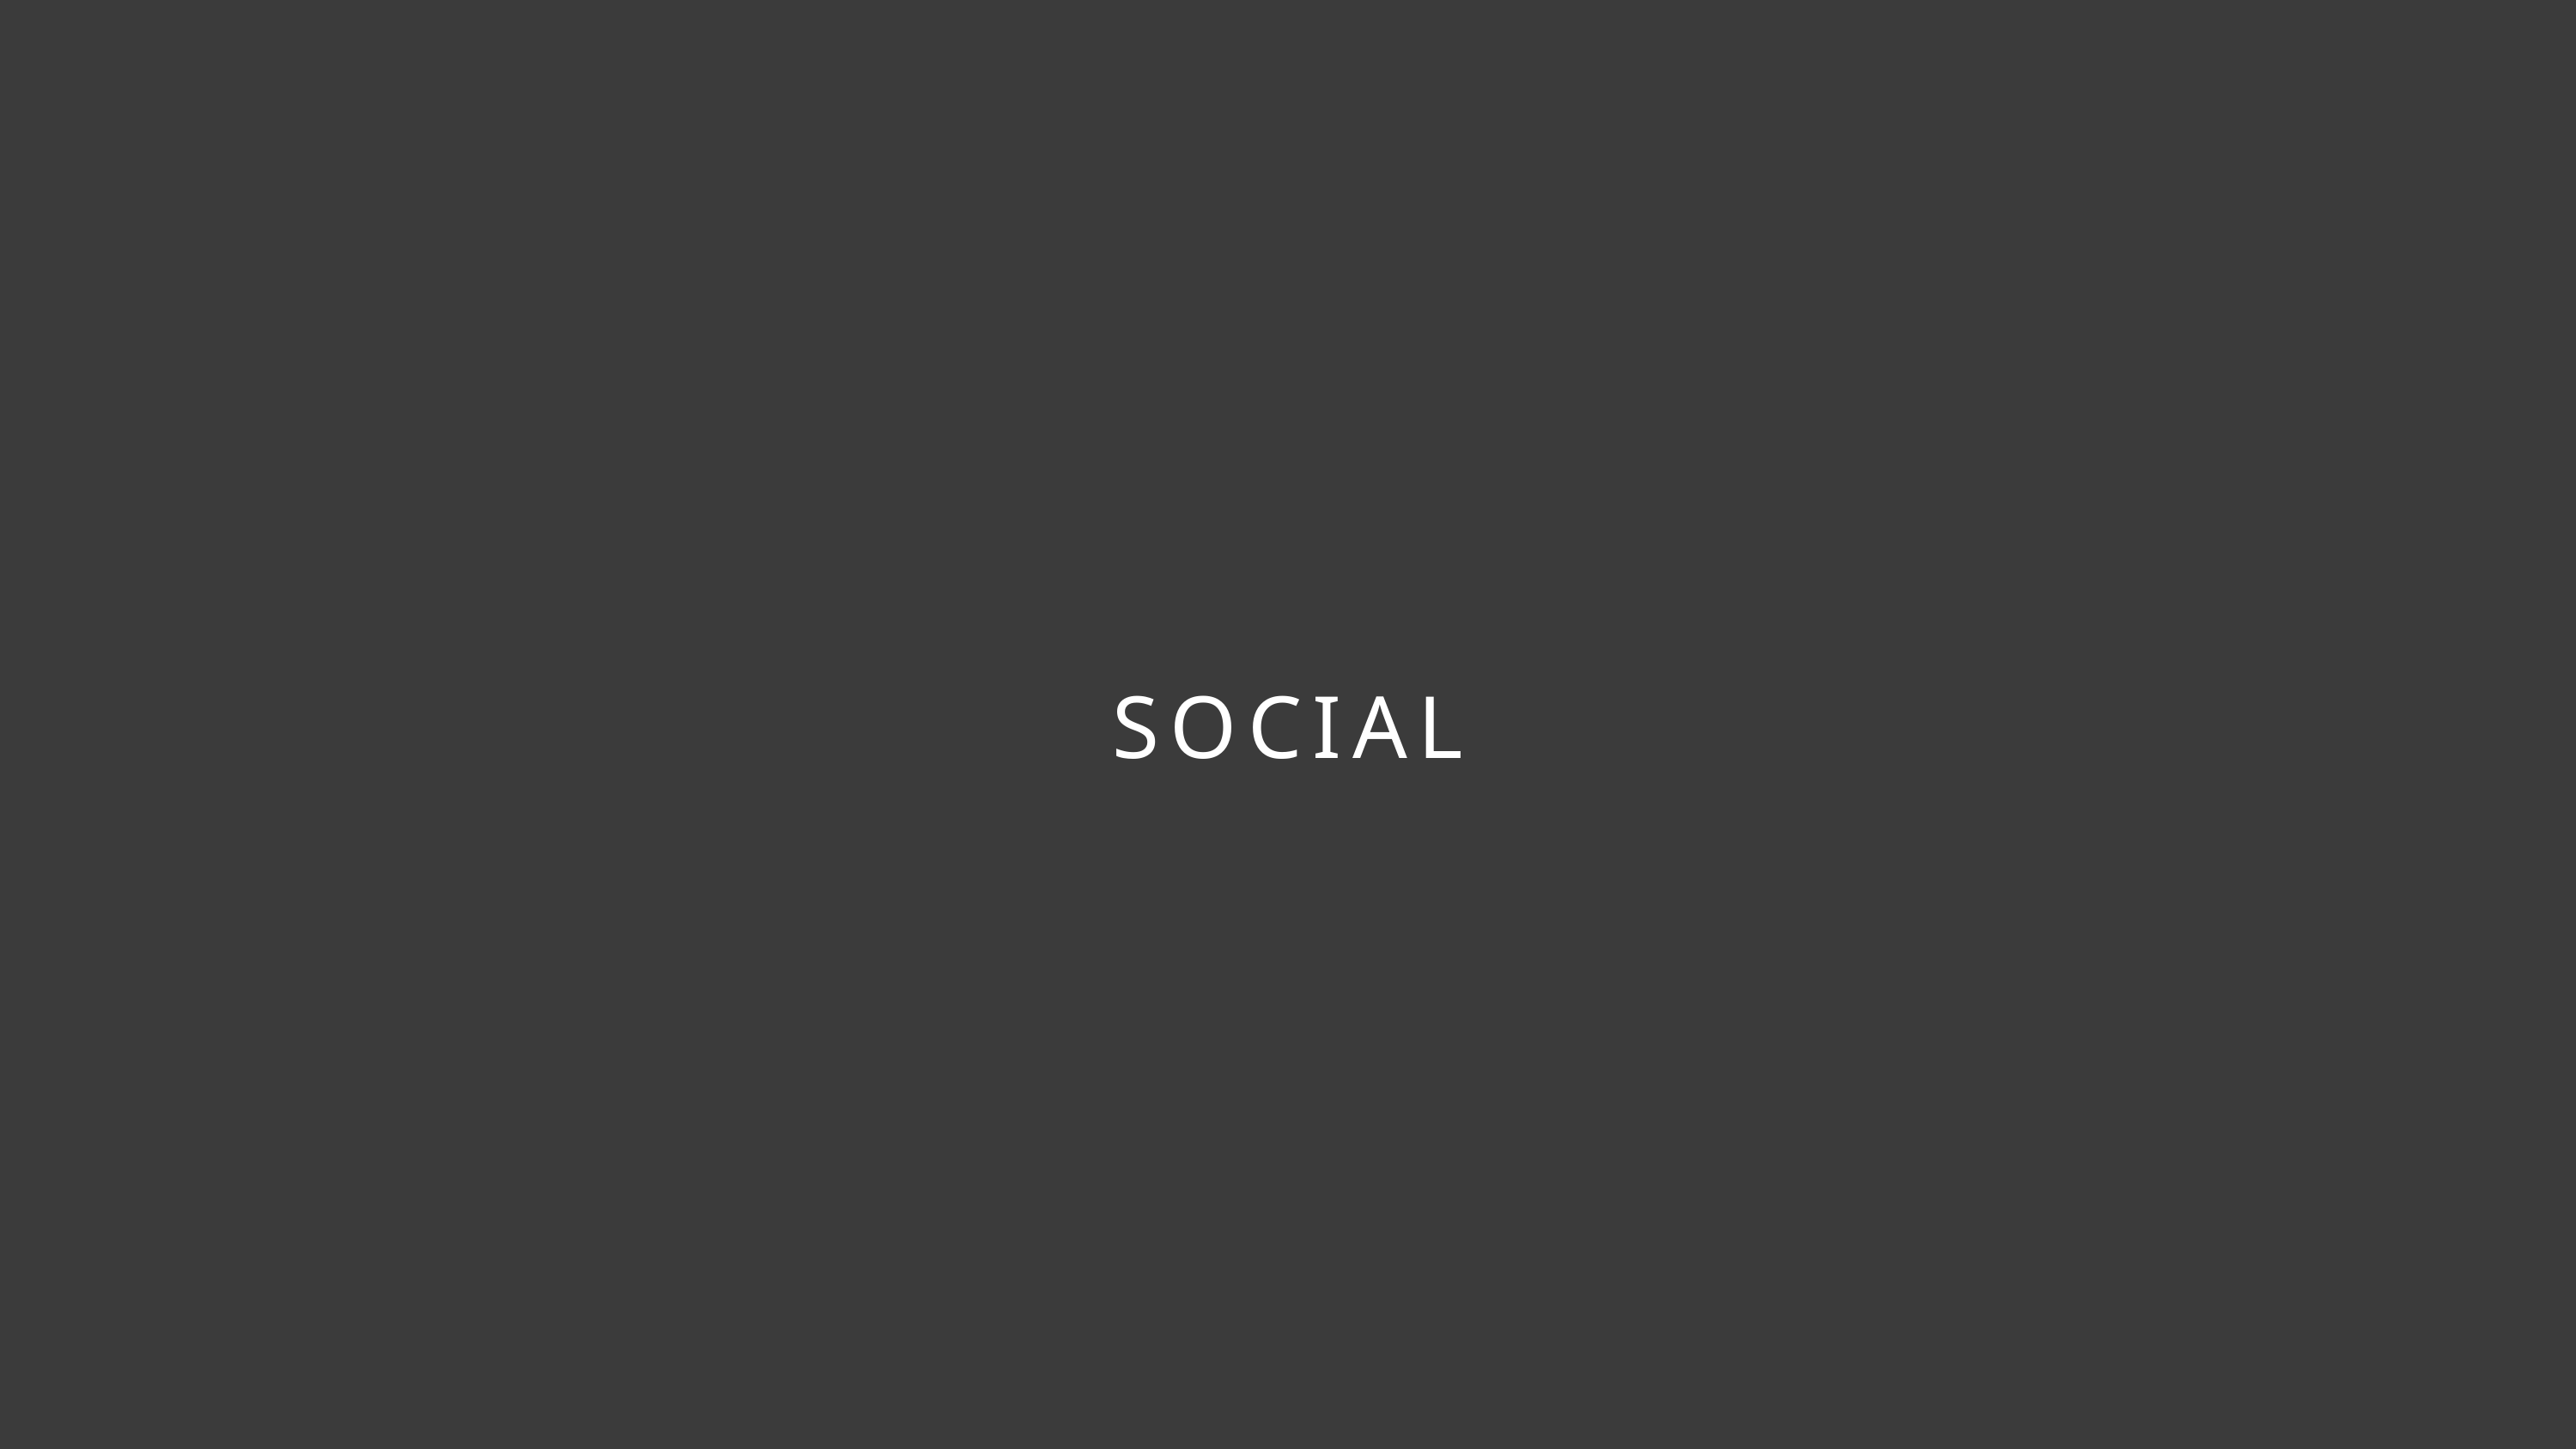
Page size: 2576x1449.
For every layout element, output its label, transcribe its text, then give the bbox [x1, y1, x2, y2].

title SOCIAL [129, 652, 2447, 796]
